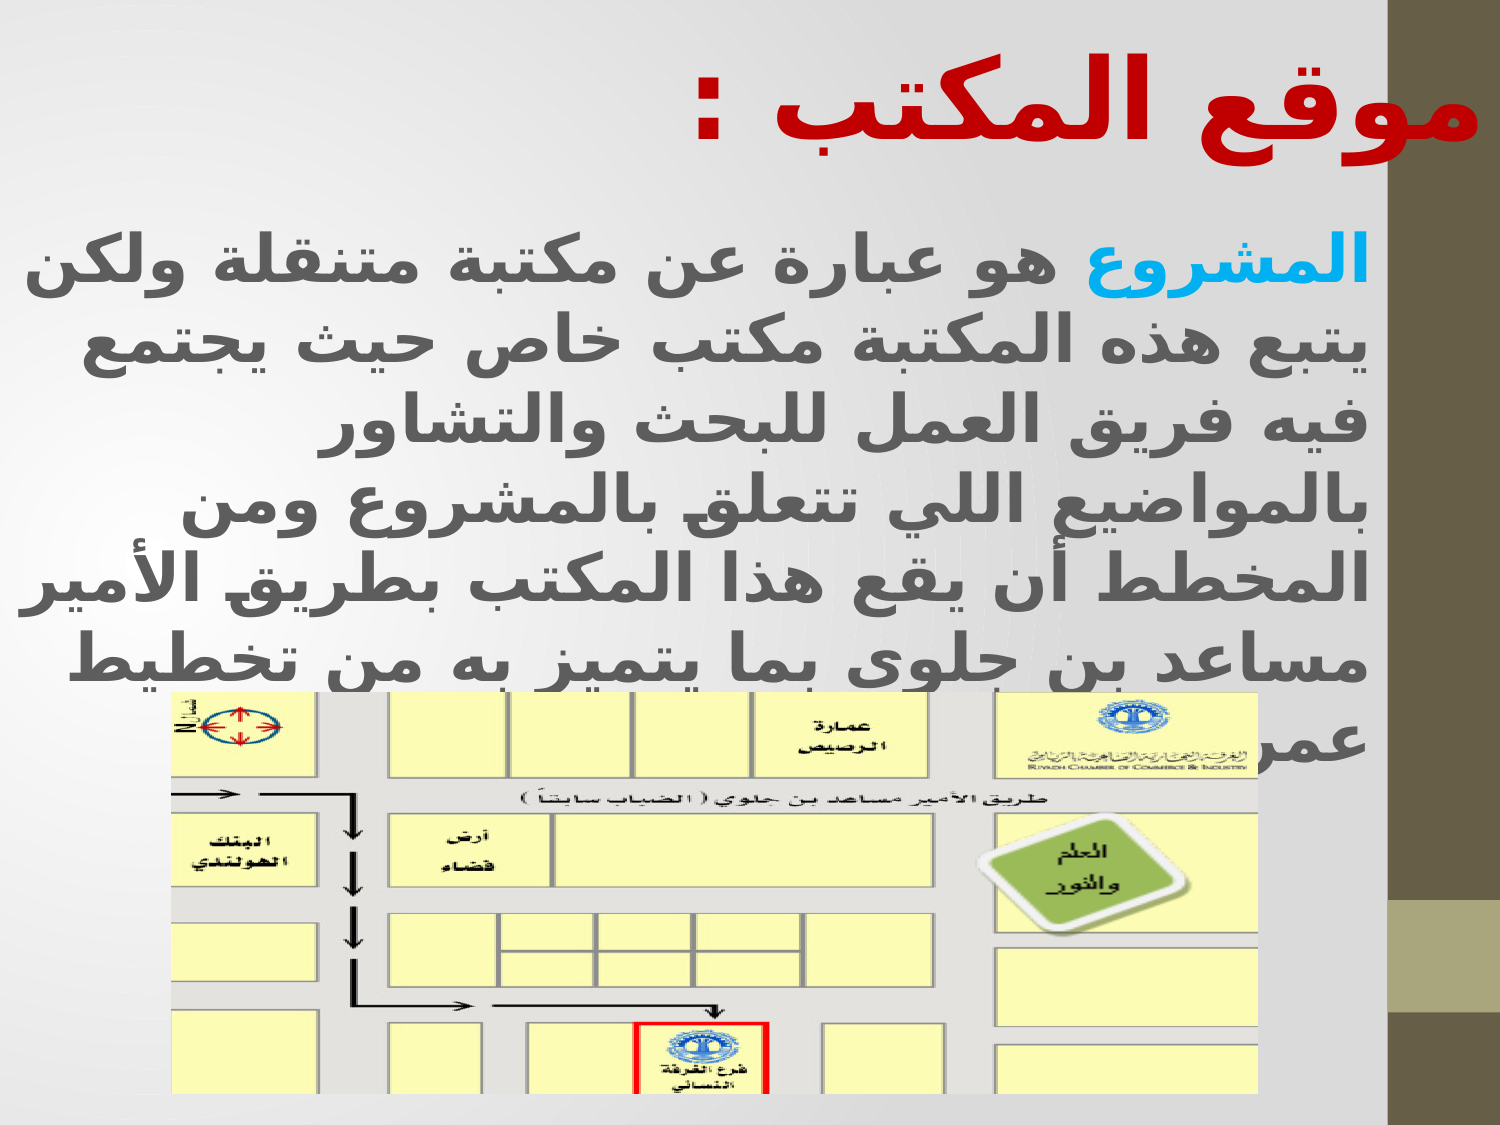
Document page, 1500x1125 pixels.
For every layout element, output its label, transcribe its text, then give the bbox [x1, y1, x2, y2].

text_box المشروع هو عبارة عن مكتبة متنقلة ولكن يتبع هذه المكتبة مكتب خاص حيث يجتمع فيه فريق العمل للبحث والتشاور بالمواضيع اللي تتعلق بالمشروع ومن المخطط أن يقع هذا المكتب بطريق الأمير مساعد بن جلوي بما يتميز به من تخطيط عمراني متطور ومرافق متكاملة. [0, 208, 1388, 783]
picture [170, 691, 1259, 1095]
text_box موقع المكتب : [671, 19, 1500, 170]
